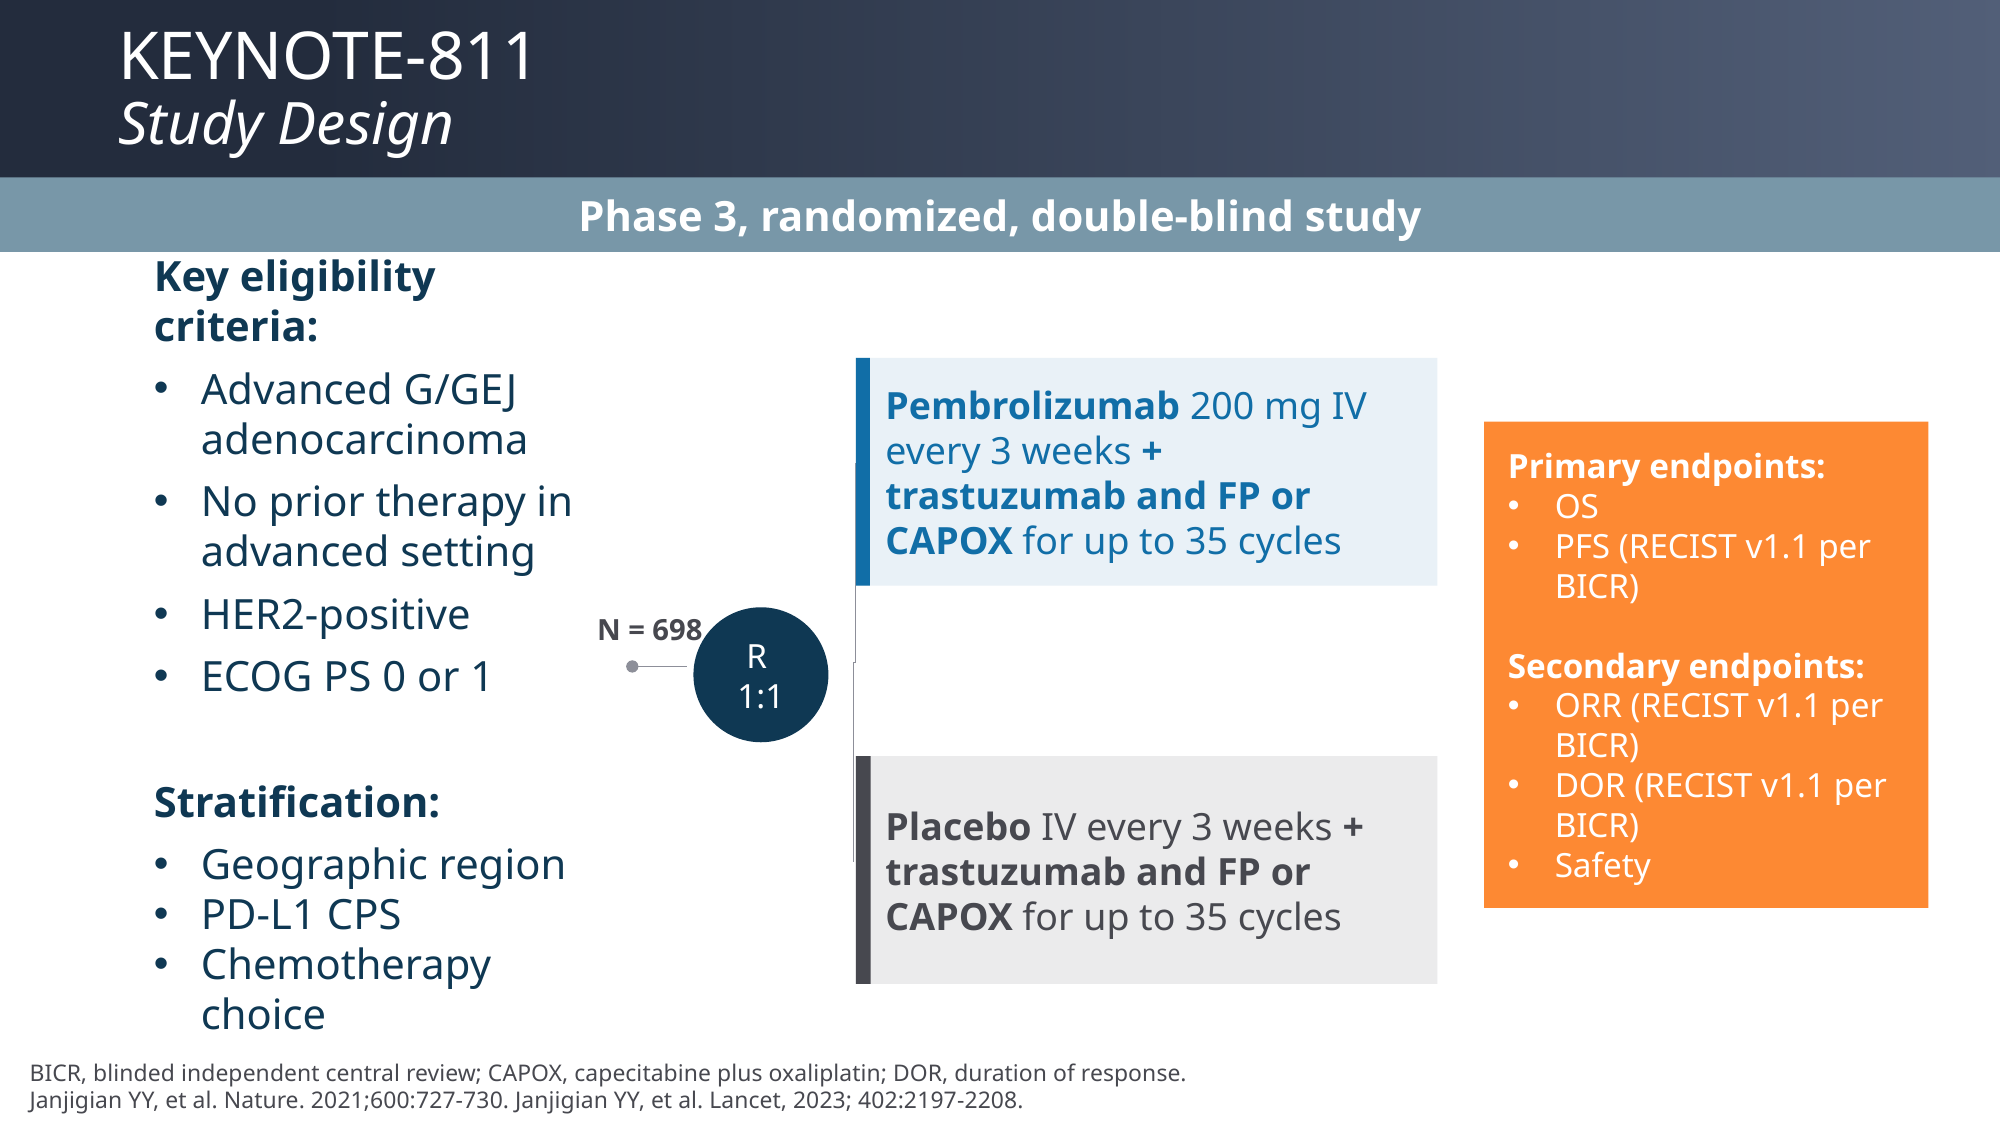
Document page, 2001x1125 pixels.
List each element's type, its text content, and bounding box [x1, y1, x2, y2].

list BICR, blinded independent central review; CAPOX, capecitabine plus oxaliplatin; DOR, duration of response. Janjigian YY, et al. Nature. 2021;600:727-730. Janjigian YY, et al. Lancet, 2023; 402:2197-2208. [0, 1051, 2000, 1125]
list Phase 3, randomized, double-blind study [0, 177, 2000, 252]
text_box Key eligibility criteria: Advanced G/GEJ adenocarcinoma No prior therapy in advanced setting HER2-positive ECOG PS 0 or 1 Stratification: Geographic region PD-L1 CPS Chemotherapy choice [141, 250, 586, 1038]
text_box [855, 756, 1438, 984]
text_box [855, 357, 1438, 586]
title KEYNOTE-811 Study Design [118, 21, 1882, 158]
text_box N = 698 [582, 603, 763, 654]
text_box Primary endpoints: OS PFS (RECIST v1.1 per BICR) Secondary endpoints: ORR (RECIST v1.1 per BICR) DOR (RECIST v1.1 per BICR) Safety [1484, 421, 1929, 908]
text_box R 1:1 [692, 606, 830, 744]
